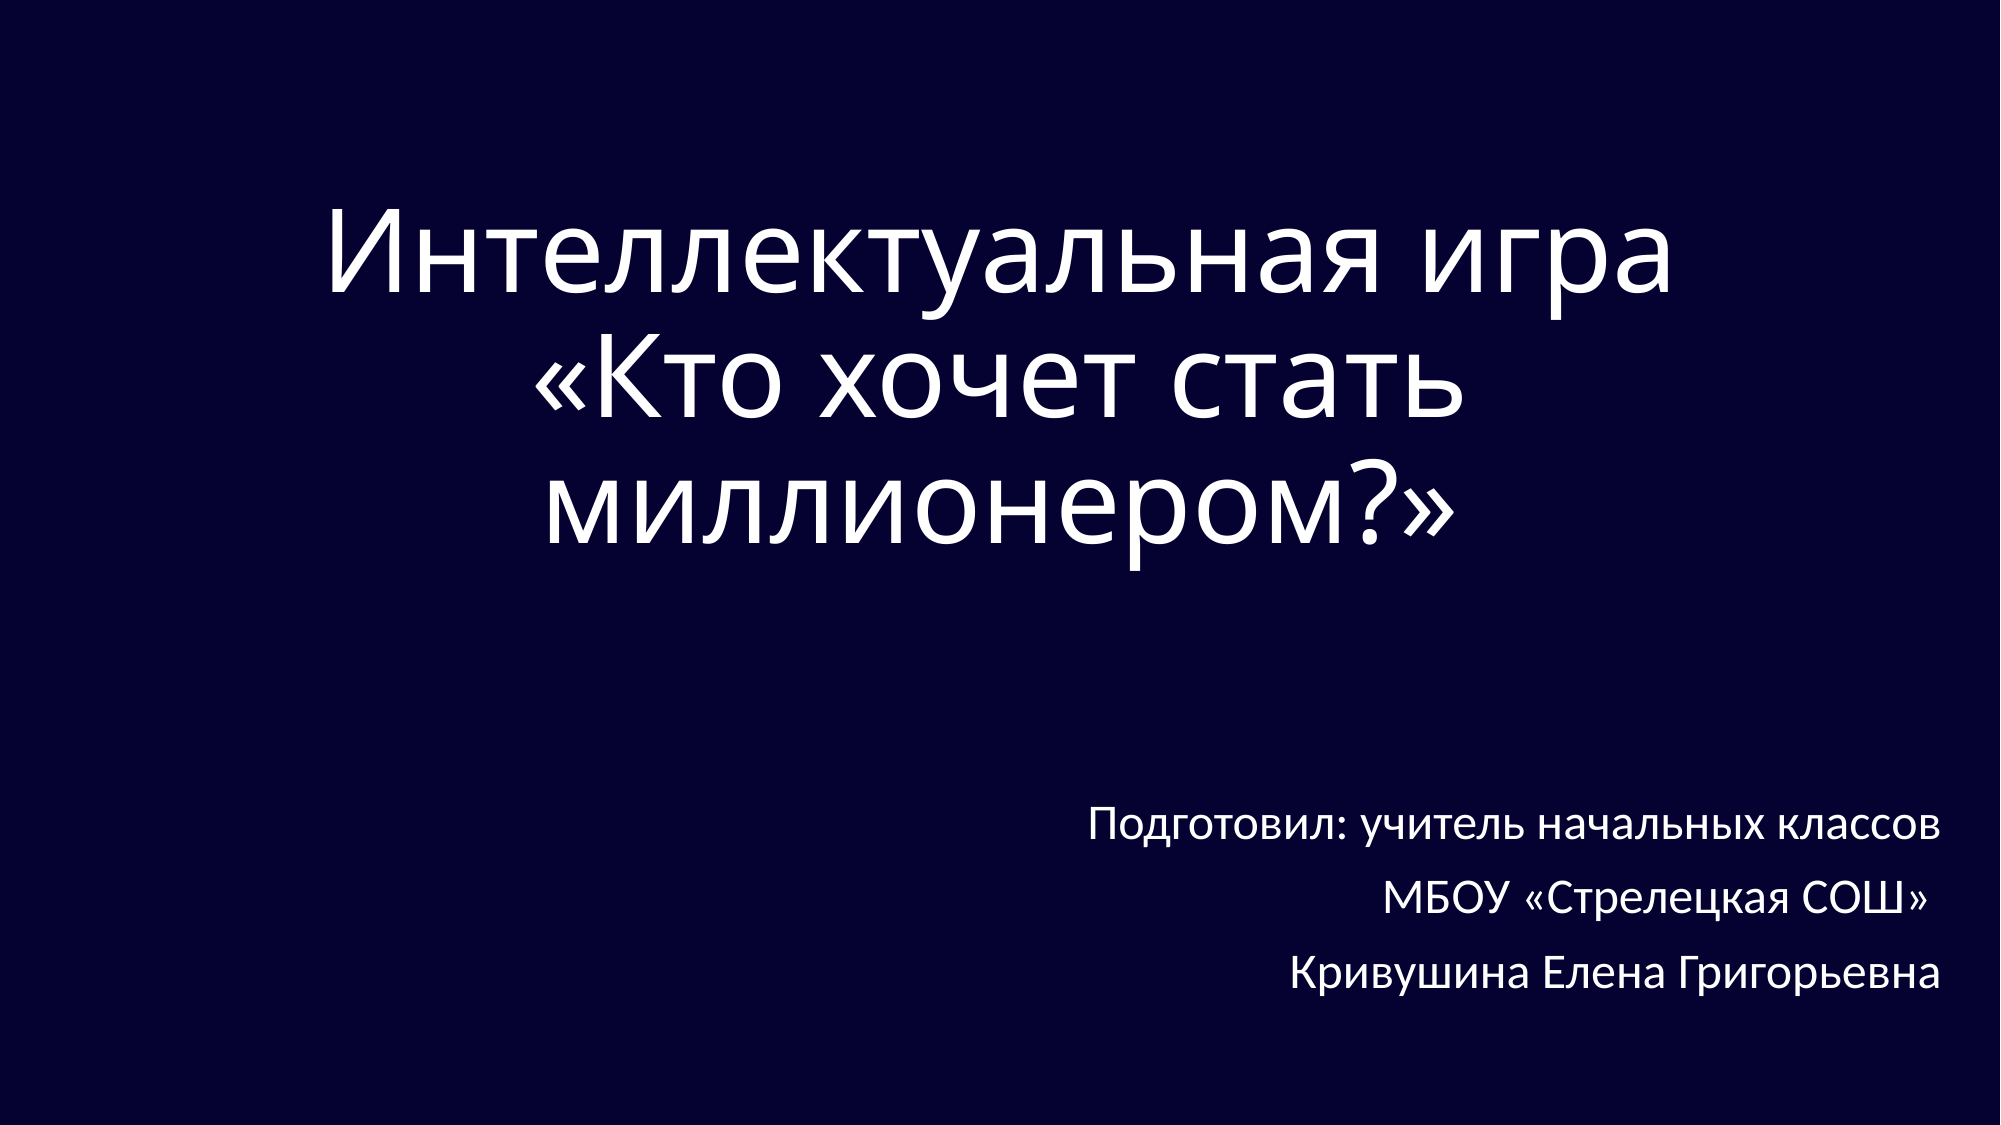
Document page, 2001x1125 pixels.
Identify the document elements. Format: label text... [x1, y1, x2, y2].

subtitle Подготовил: учитель начальных классов МБОУ «Стрелецкая СОШ» Кривушина Елена Григорьевна [457, 788, 1958, 1061]
title Интеллектуальная игра «Кто хочет стать миллионером?» [249, 184, 1750, 576]
